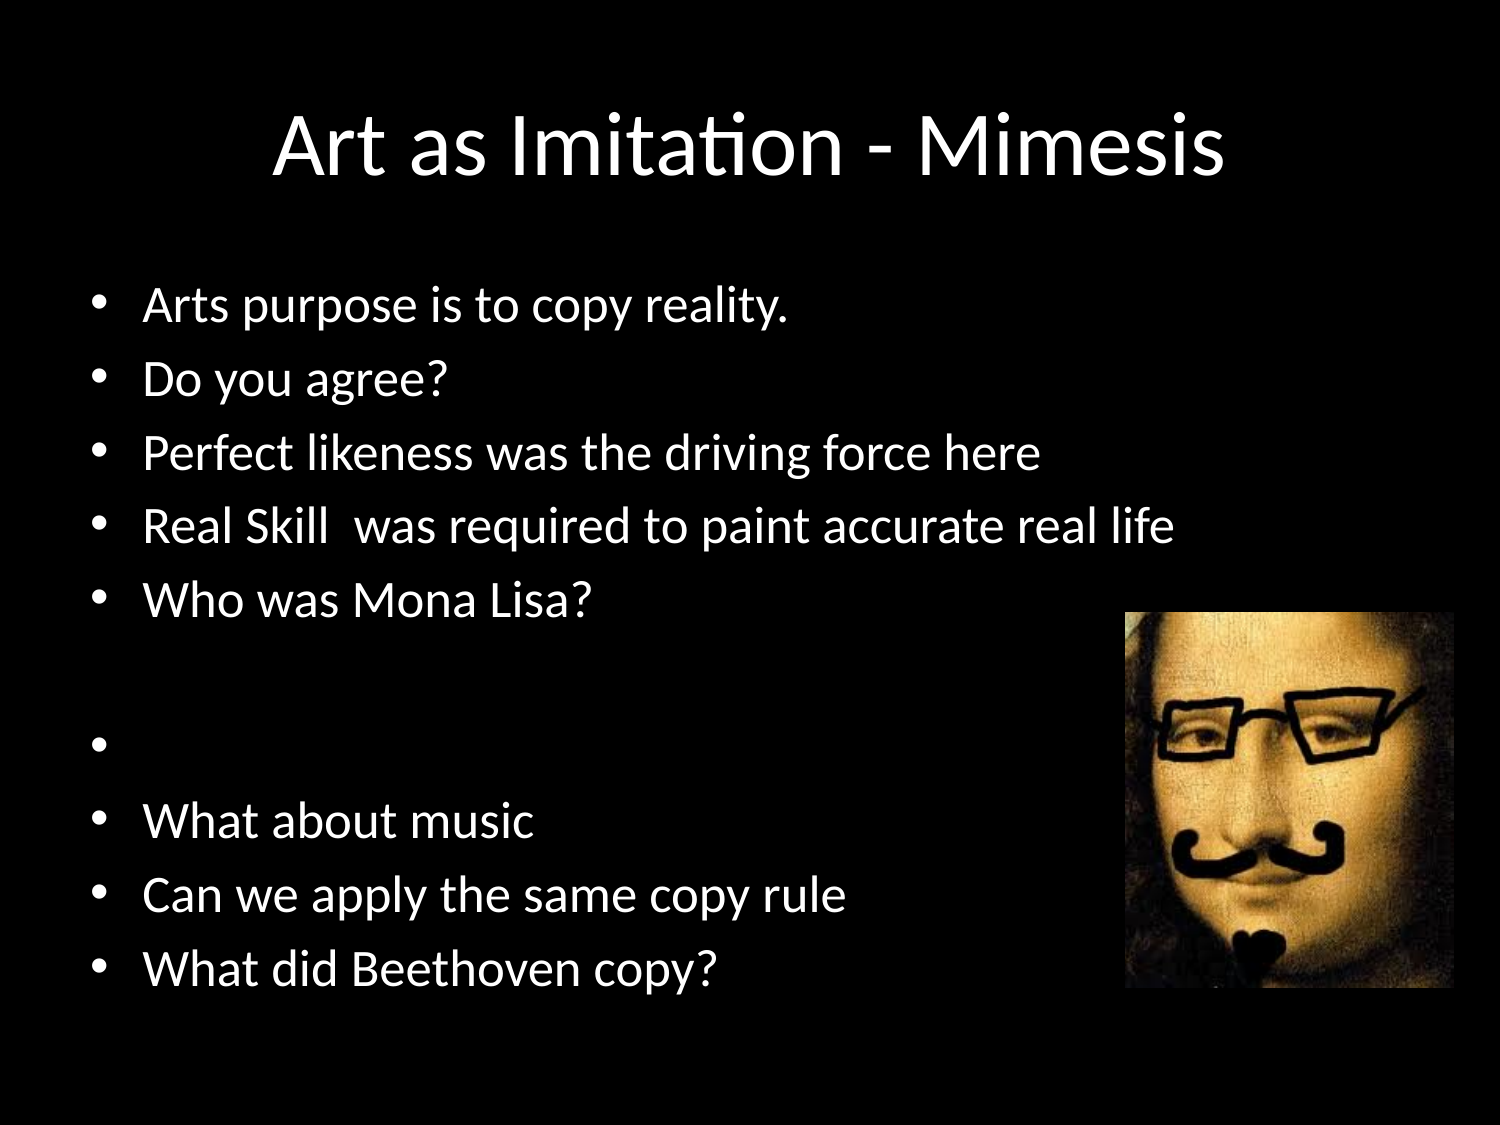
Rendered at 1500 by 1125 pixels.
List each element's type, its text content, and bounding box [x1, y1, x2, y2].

list Arts purpose is to copy reality. Do you agree? Perfect likeness was the driving force here Real Skill was required to paint accurate real life Who was Mona Lisa? What about music Can we apply the same copy rule What did Beethoven copy? [75, 262, 1425, 1005]
picture [1124, 612, 1454, 988]
title Art as Imitation - Mimesis [75, 45, 1425, 233]
